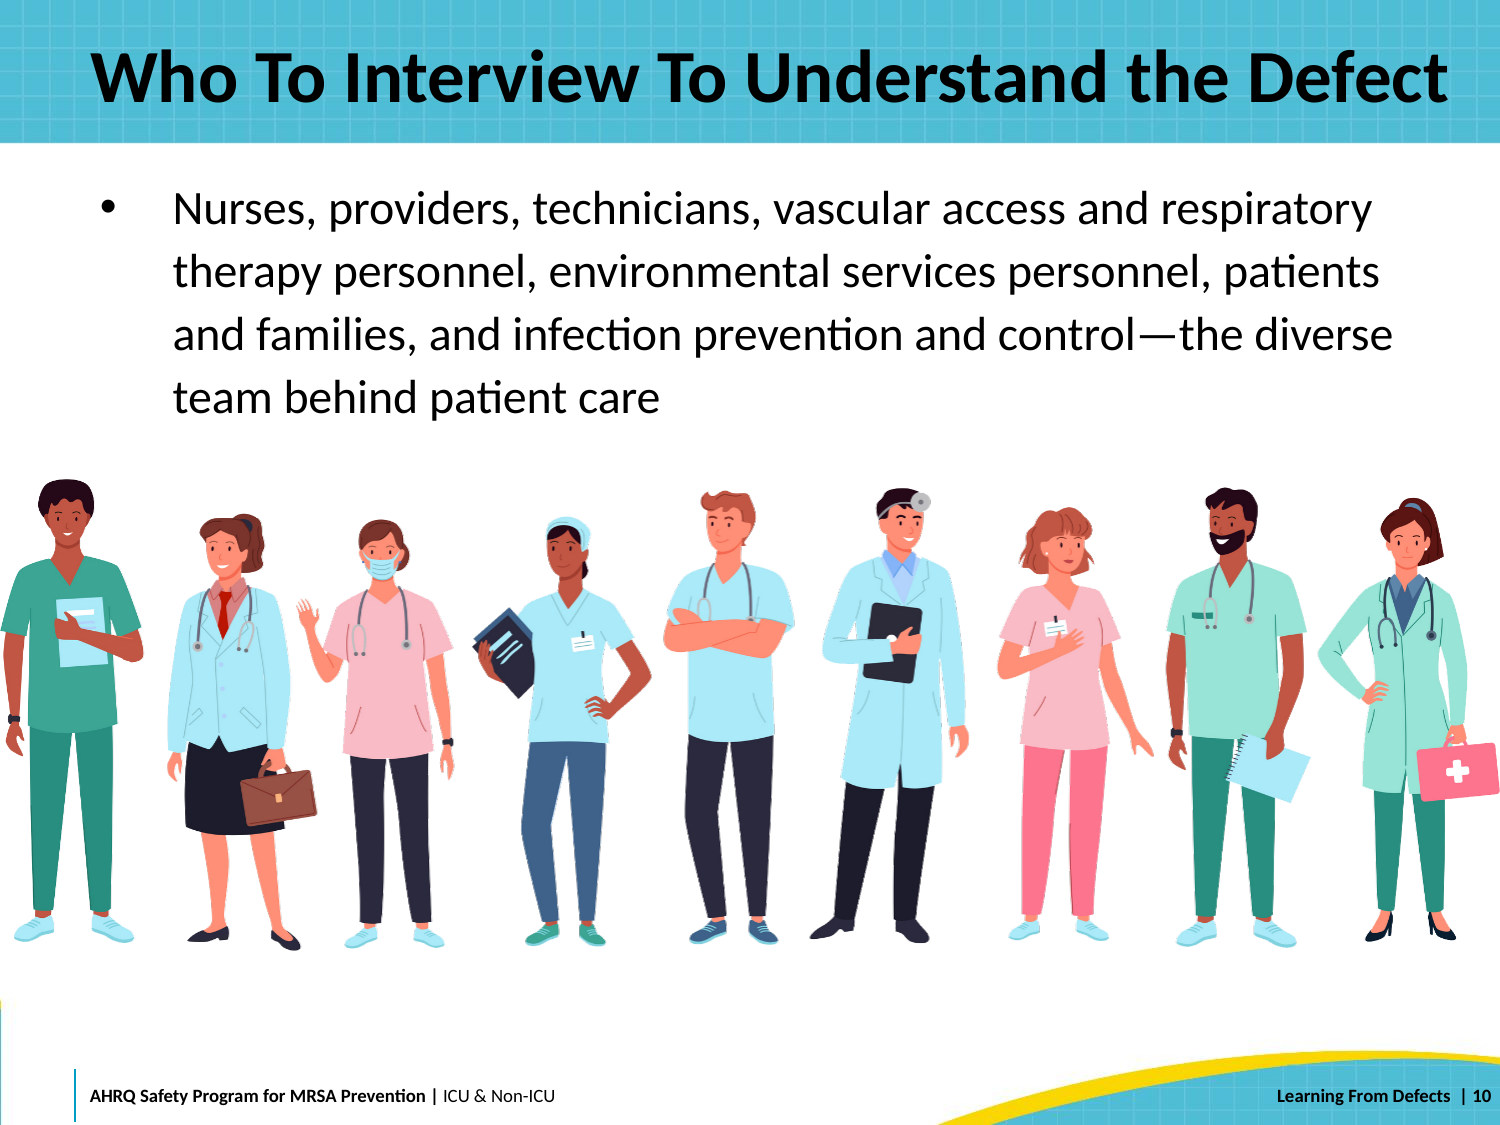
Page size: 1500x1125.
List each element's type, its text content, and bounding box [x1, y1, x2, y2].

picture [0, 0, 1500, 1125]
slide_number | 10 [1455, 1065, 1500, 1125]
title Who To Interview To Understand the Defect [75, 0, 1500, 150]
list Nurses, providers, technicians, vascular access and respiratory therapy personnel, environmental services personnel, patients and families, and infection prevention and control—the diverse team behind patient care [84, 163, 1415, 437]
